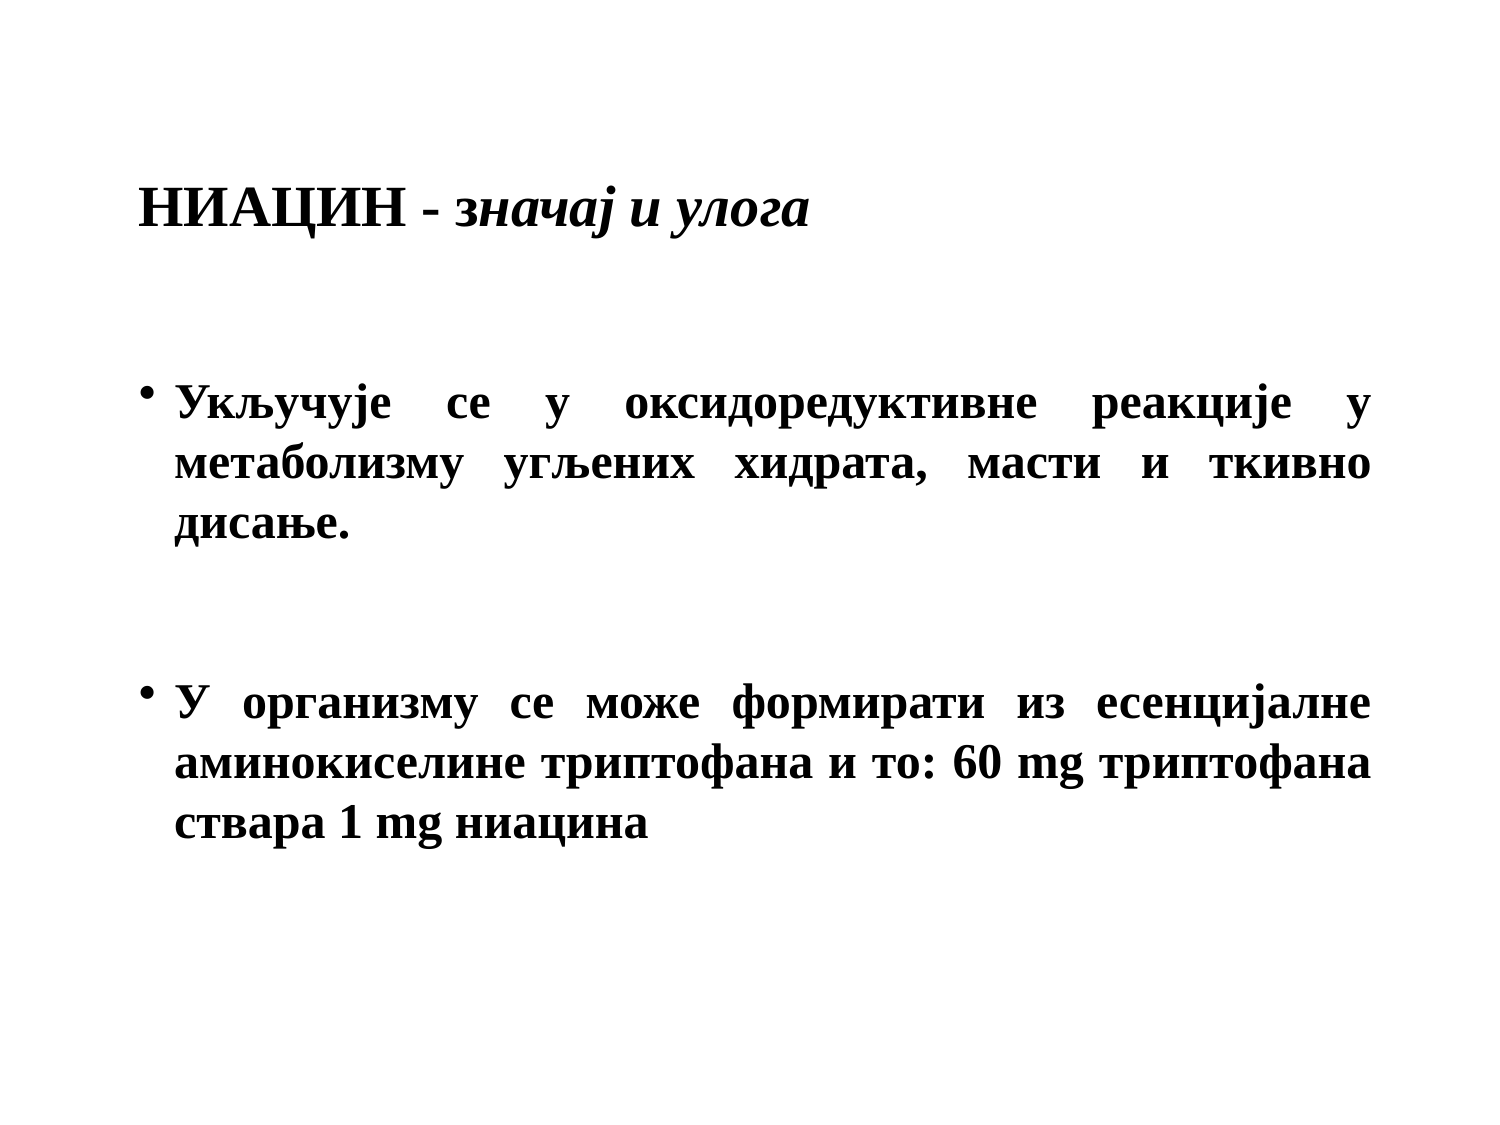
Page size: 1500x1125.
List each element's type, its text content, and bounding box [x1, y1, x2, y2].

text_box НИАЦИН - значај и улога Укључује се у оксидоредуктивне реакције у метаболизму угљених хидрата, масти и ткивно дисање. У организму се може формирати из есенцијалне аминокиселине триптофана и то: 60 mg триптофана ствара 1 mg ниацина [123, 160, 1387, 856]
